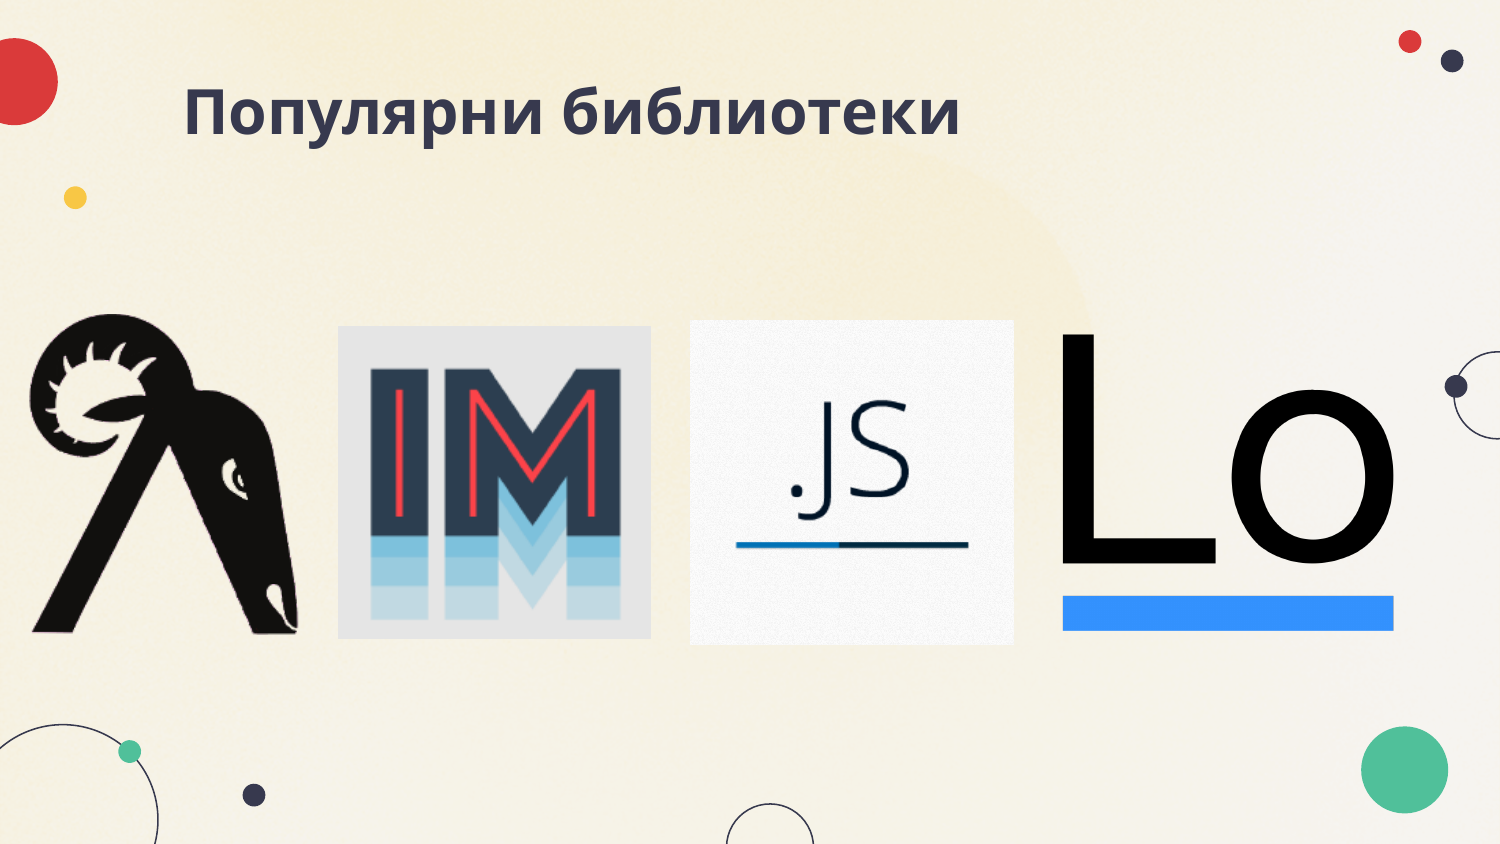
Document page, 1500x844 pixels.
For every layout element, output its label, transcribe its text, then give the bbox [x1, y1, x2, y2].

text_box [1444, 375, 1468, 398]
picture [1053, 307, 1403, 658]
text_box [118, 740, 142, 763]
picture [338, 326, 652, 640]
picture [690, 320, 1015, 645]
picture [27, 314, 301, 635]
text_box [63, 186, 87, 210]
subtitle Популярни библиотеки [167, 45, 1444, 118]
text_box [1398, 30, 1422, 45]
text_box [1454, 351, 1500, 439]
text_box [0, 0, 1500, 844]
